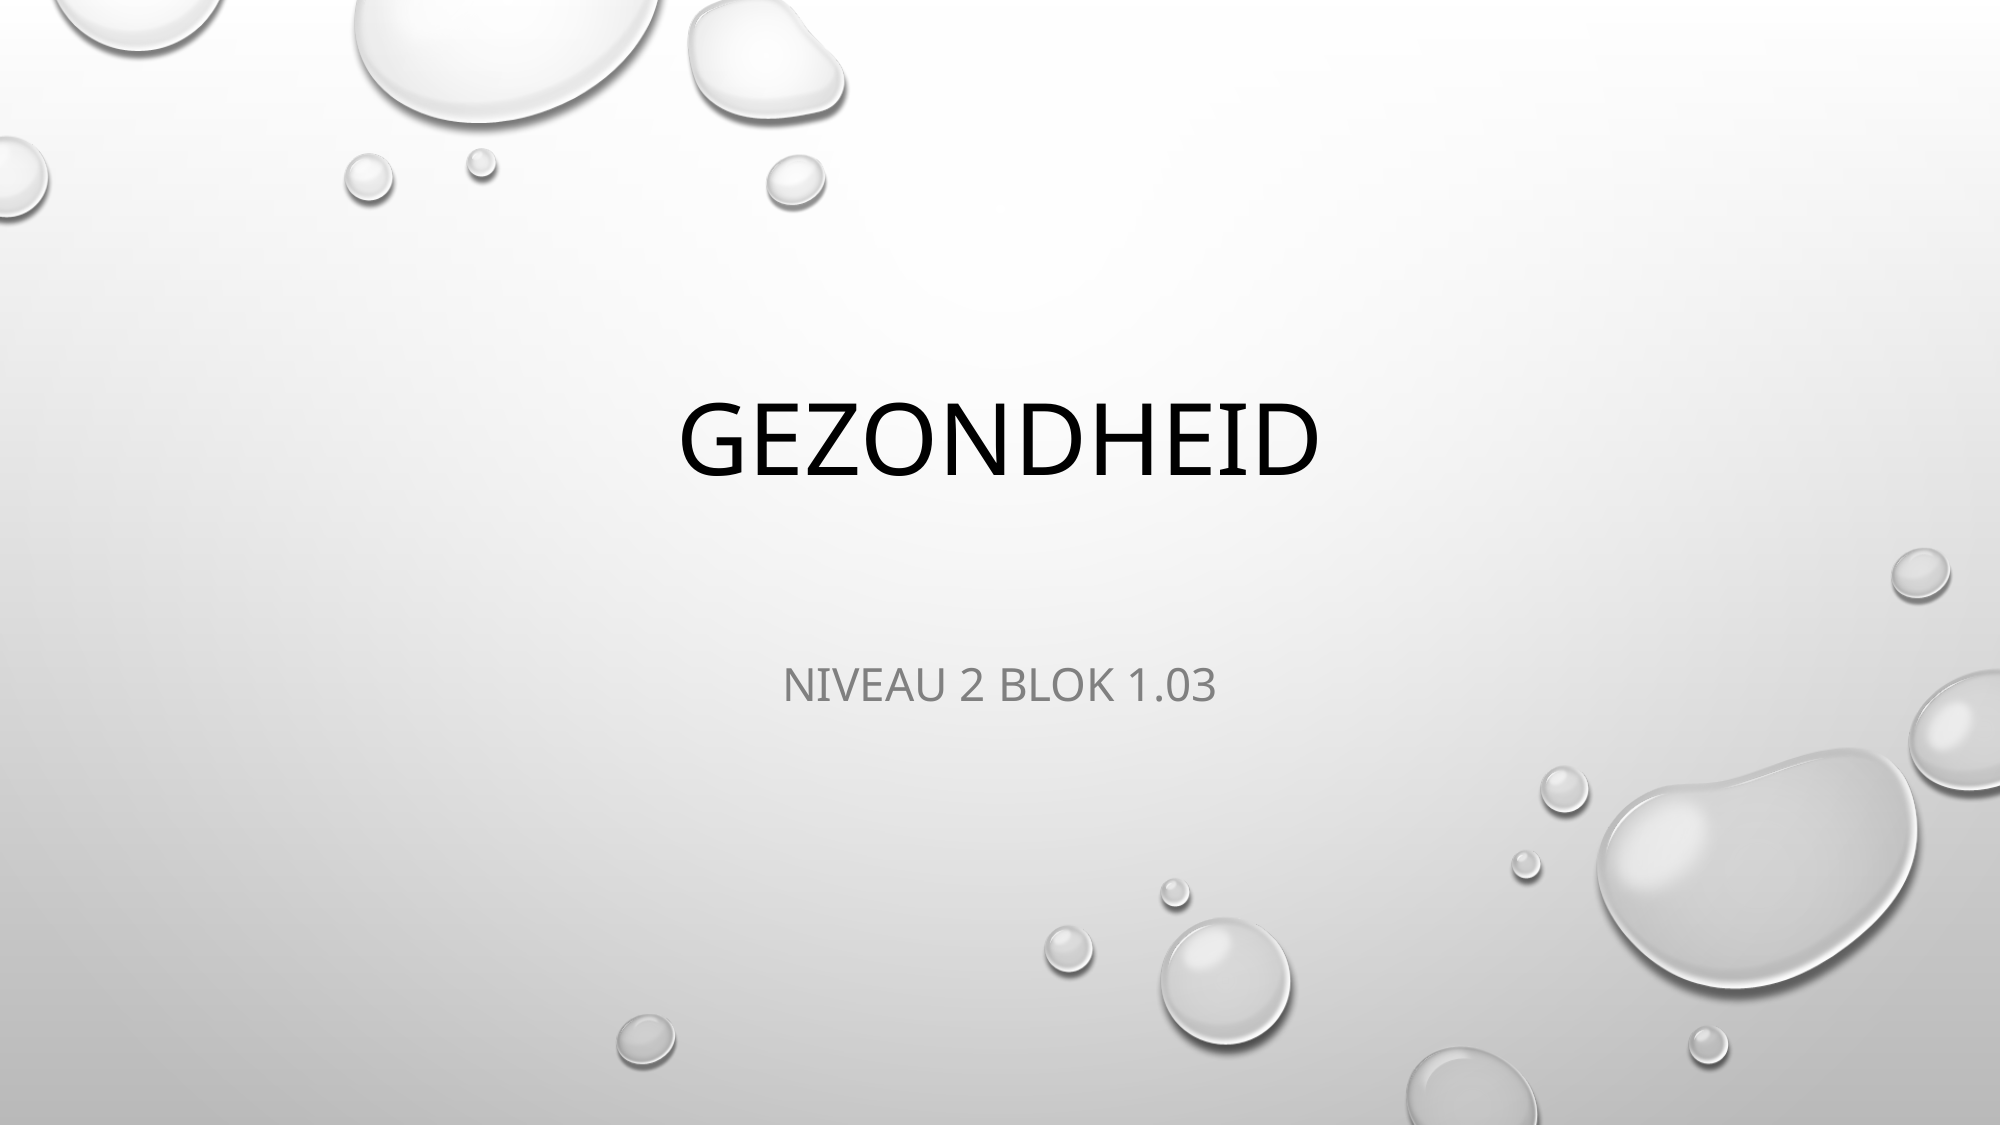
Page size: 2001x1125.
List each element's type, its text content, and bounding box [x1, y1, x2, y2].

picture [0, 0, 2000, 1125]
title Gezondheid [287, 213, 1713, 625]
subtitle Niveau 2 blok 1.03 [287, 637, 1713, 863]
